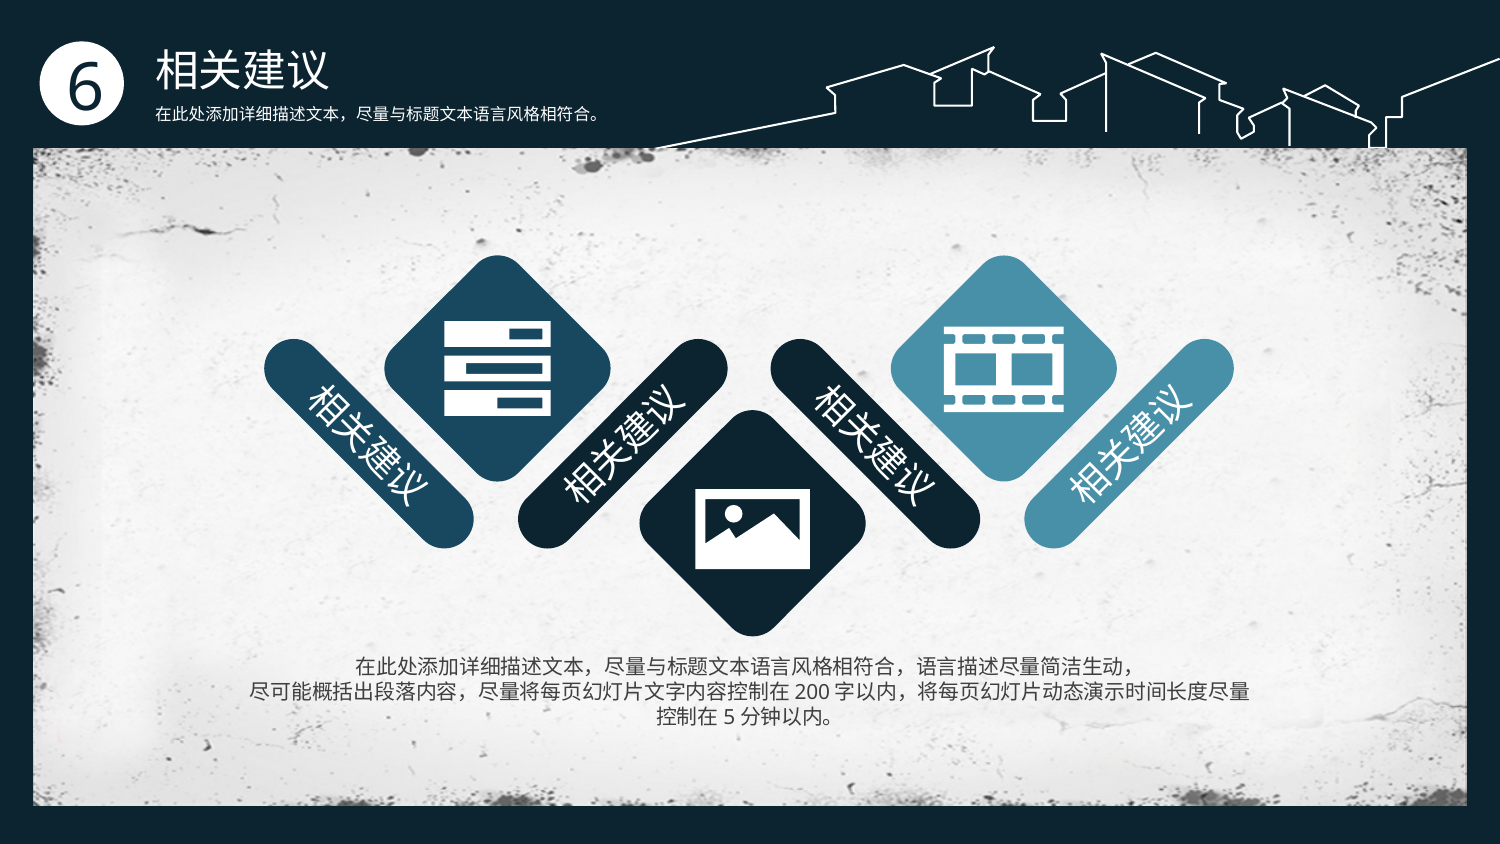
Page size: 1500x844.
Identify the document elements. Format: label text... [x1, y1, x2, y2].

picture [33, 148, 1467, 806]
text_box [915, 279, 1093, 458]
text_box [140, 35, 637, 132]
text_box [554, 46, 1500, 169]
text_box [17, 7, 1483, 149]
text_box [408, 279, 587, 458]
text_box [663, 434, 842, 613]
text_box 6 [39, 41, 124, 126]
